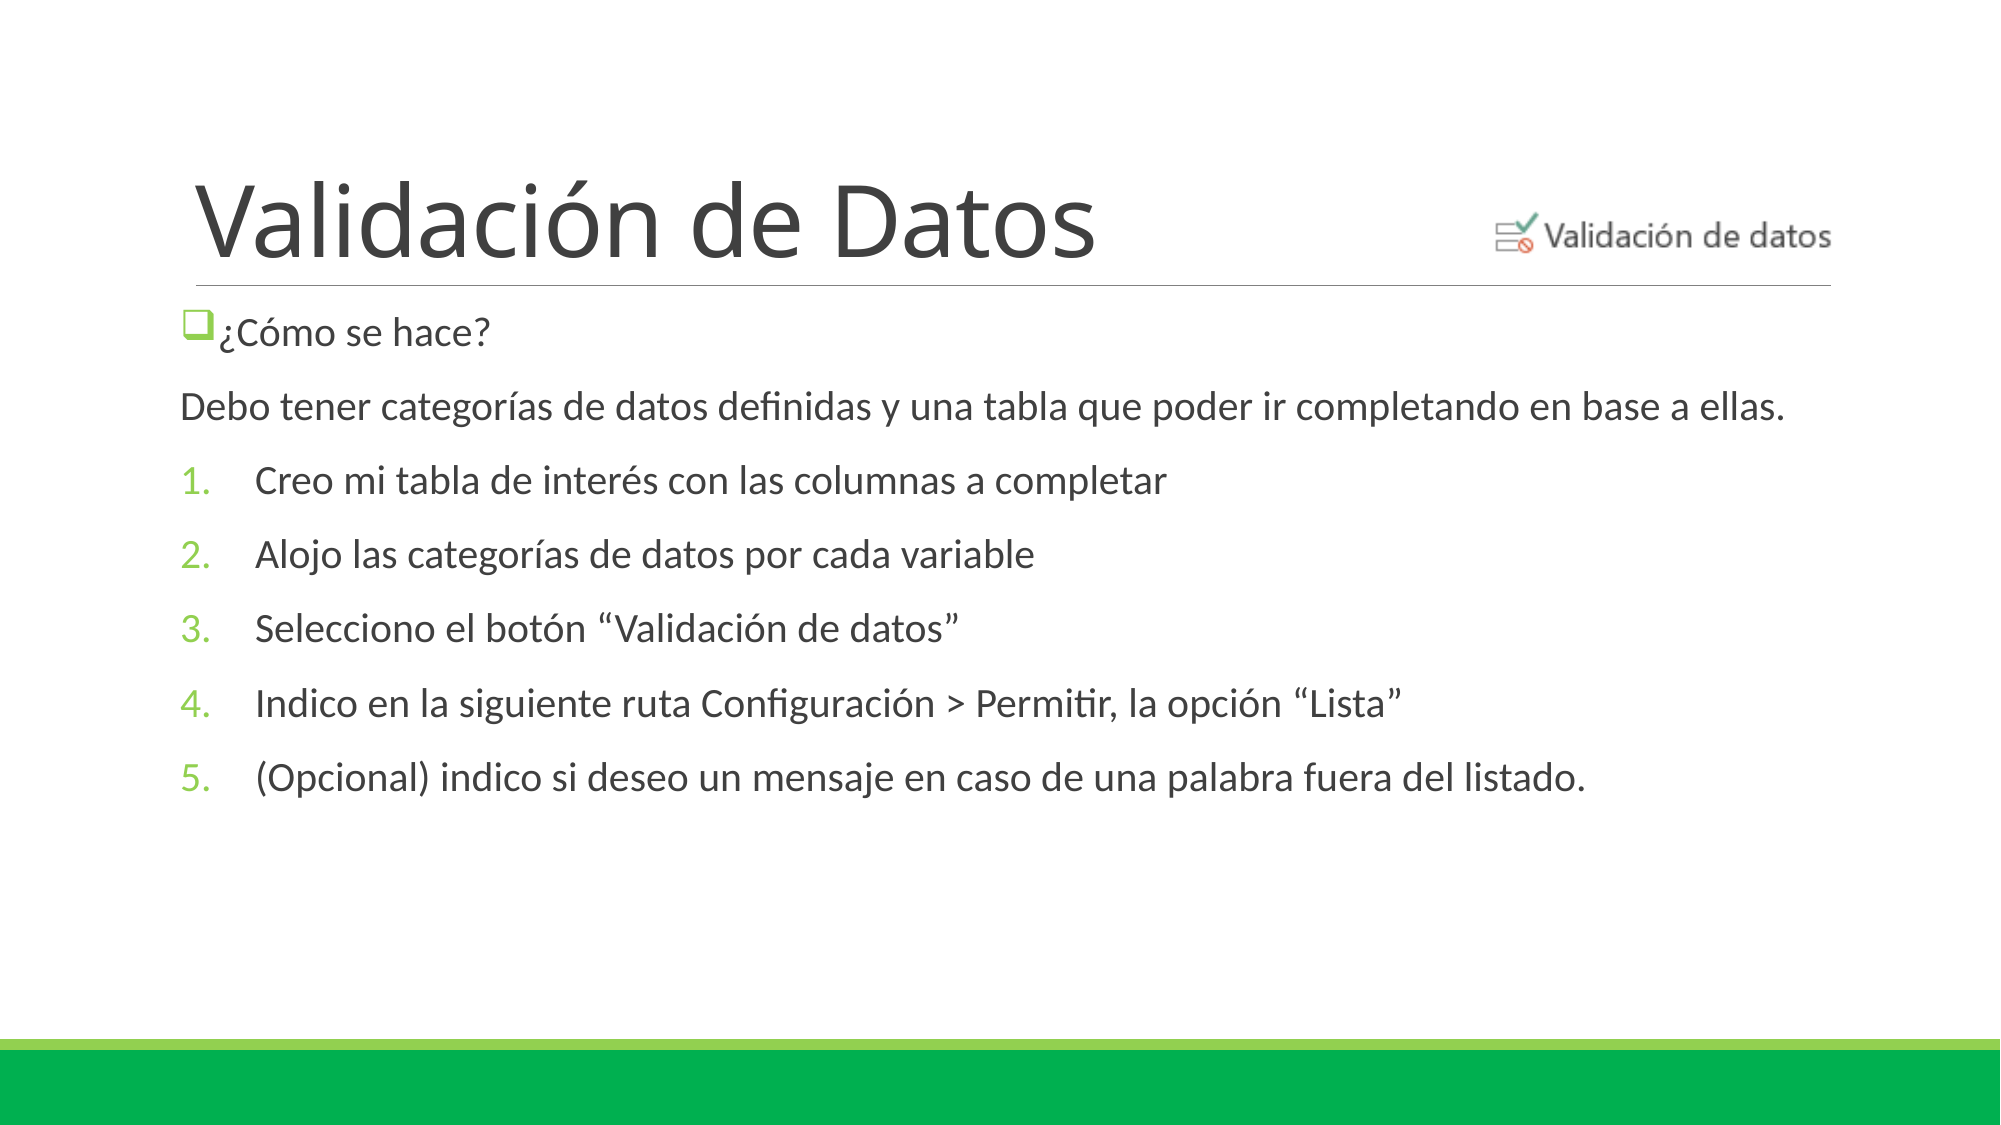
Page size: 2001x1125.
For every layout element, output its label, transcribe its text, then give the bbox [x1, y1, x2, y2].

picture [1473, 191, 1846, 286]
list ¿Cómo se hace? Debo tener categorías de datos definidas y una tabla que poder ir completando en base a ellas. Creo mi tabla de interés con las columnas a completar Alojo las categorías de datos por cada variable Selecciono el botón “Validación de datos” Indico en la siguiente ruta Configuración > Permitir, la opción “Lista” (Opcional) indico si deseo un mensaje en caso de una palabra fuera del listado. [180, 302, 1830, 963]
title Validación de Datos [180, 47, 1830, 285]
